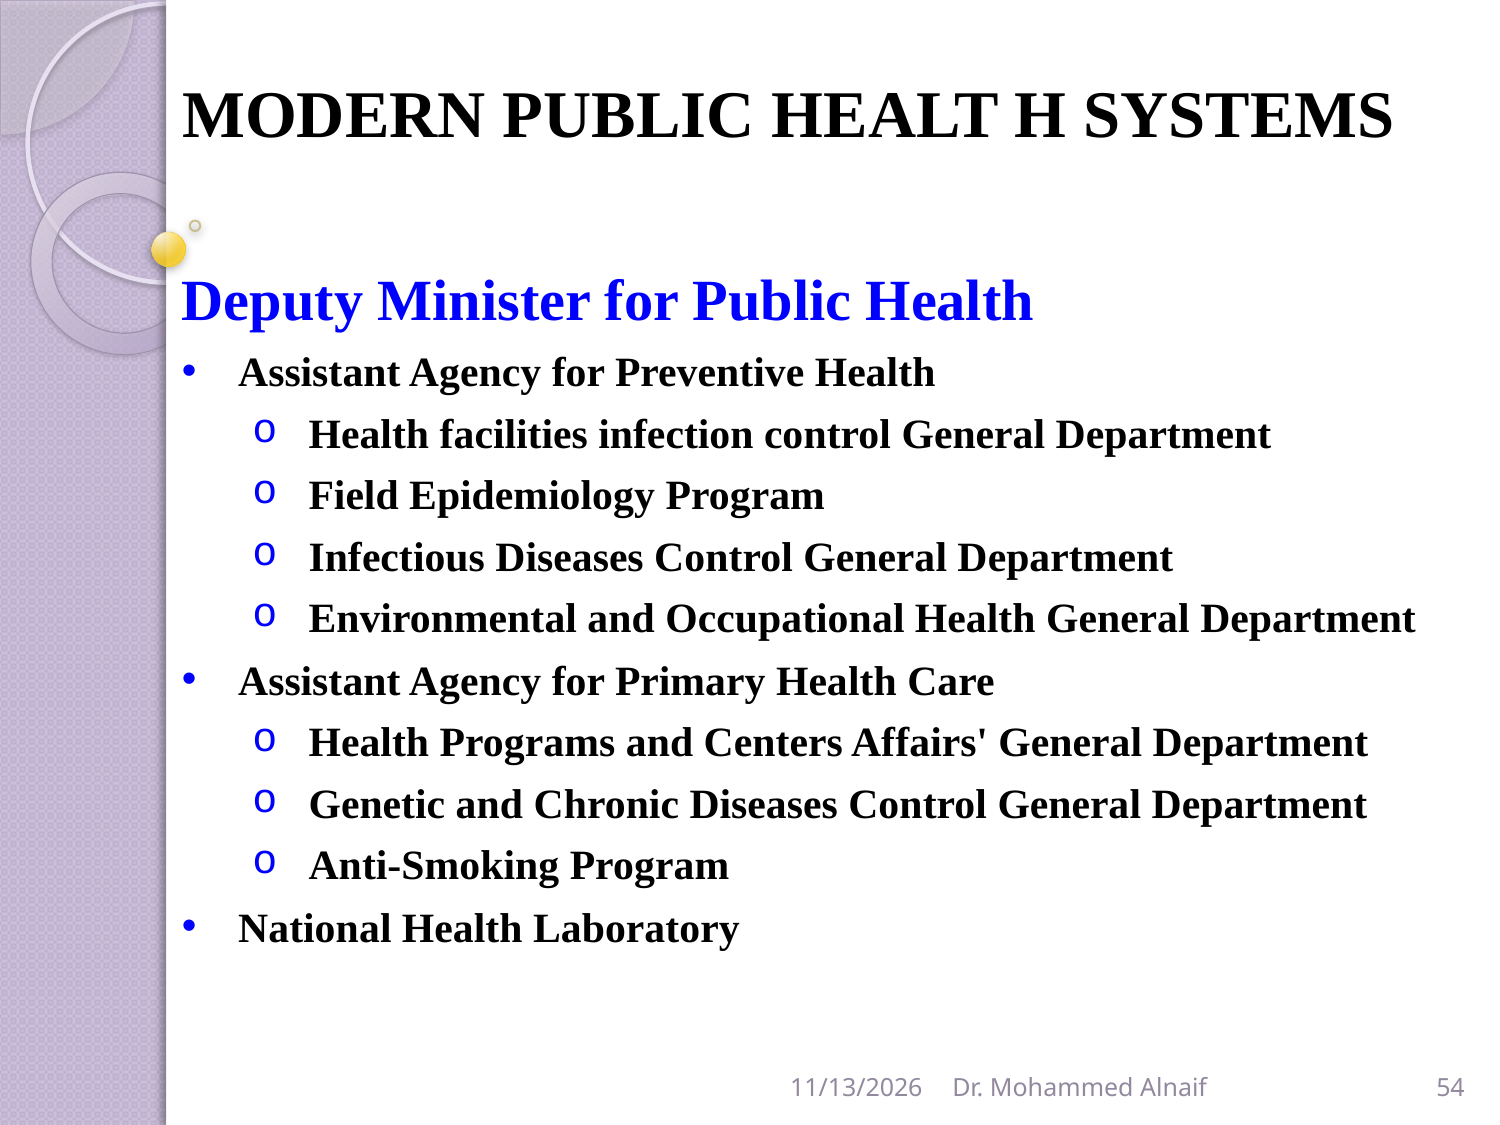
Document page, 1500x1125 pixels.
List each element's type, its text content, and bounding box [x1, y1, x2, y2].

footer Dr. Mohammed Alnaif [937, 1034, 1413, 1113]
slide_number 54 [1413, 1034, 1488, 1113]
subtitle Deputy Minister for Public Health Assistant Agency for Preventive Health Health facilities infection control General Department Field Epidemiology Program Infectious Diseases Control General Department Environmental and Occupational Health General Department Assistant Agency for Primary Health Care Health Programs and Centers Affairs' General Department Genetic and Chronic Diseases Control General Department Anti-Smoking Program National Health Laboratory [162, 262, 1463, 1000]
title MODERN PUBLIC HEALT H SYSTEMS [137, 62, 1413, 159]
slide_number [587, 1034, 937, 1113]
